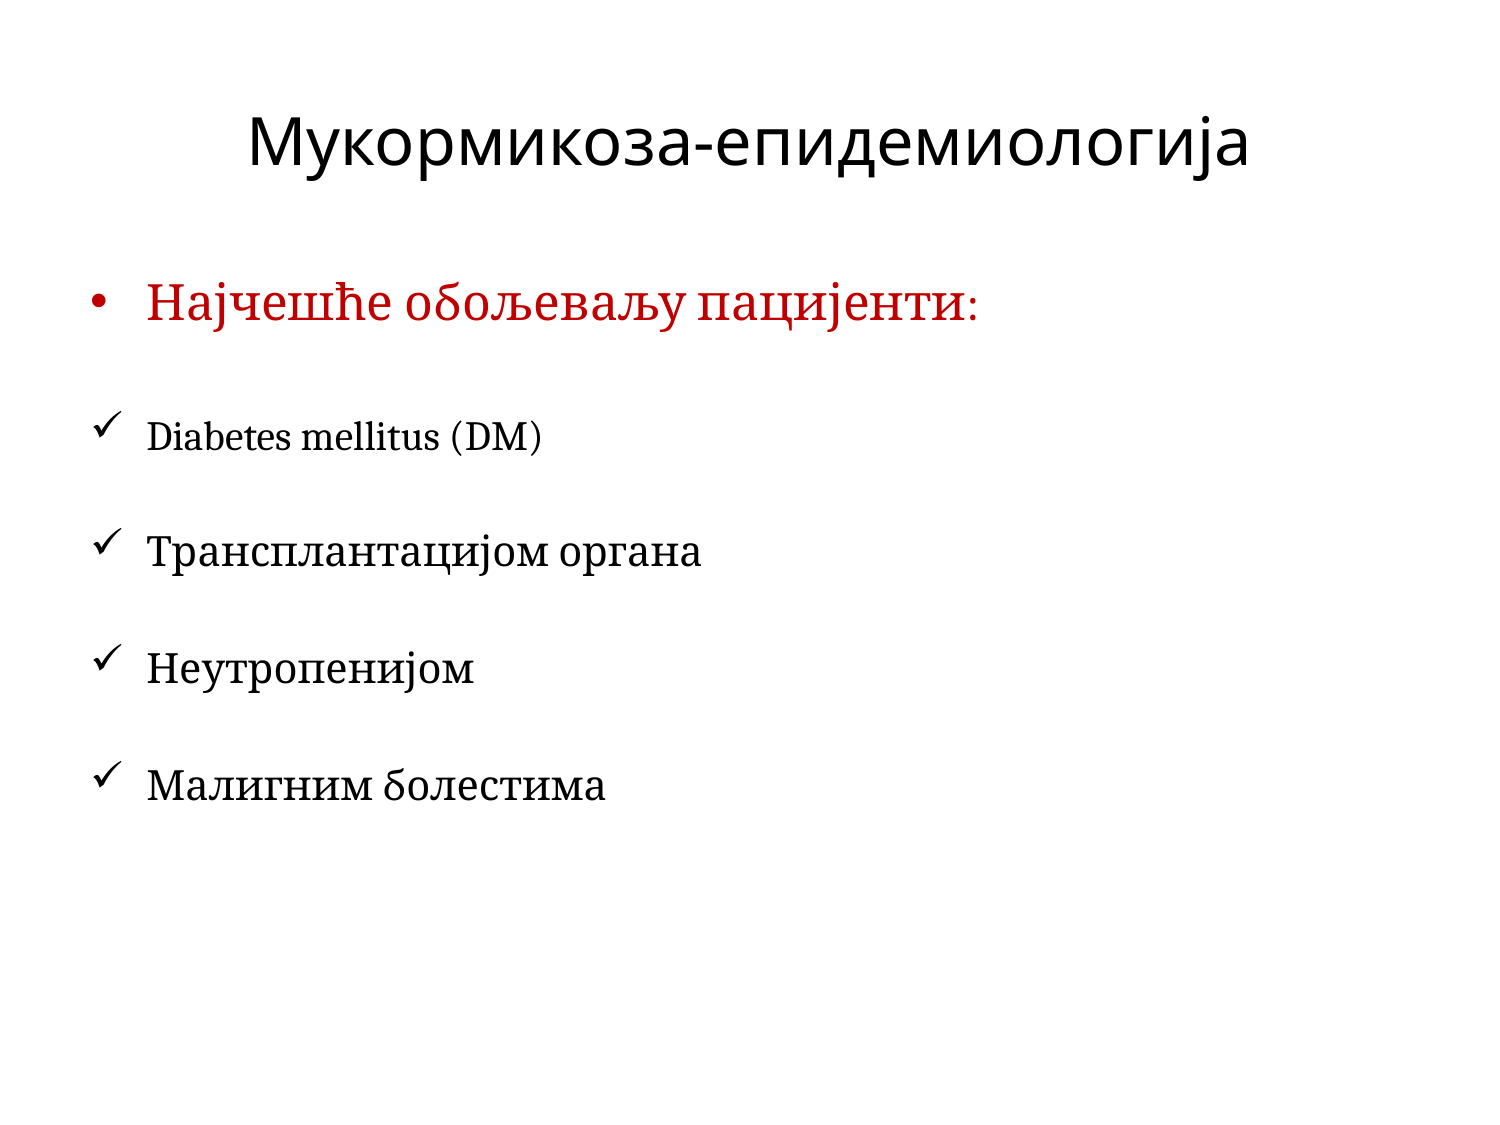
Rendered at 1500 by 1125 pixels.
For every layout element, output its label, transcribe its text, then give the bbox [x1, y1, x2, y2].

title Мукормикоза-епидемиологија [75, 45, 1425, 233]
list Најчешће обољеваљу пацијенти: Diabetes mellitus (DM) Трансплантацијом органа Неутропенијом Малигним болестима [75, 262, 1425, 1005]
